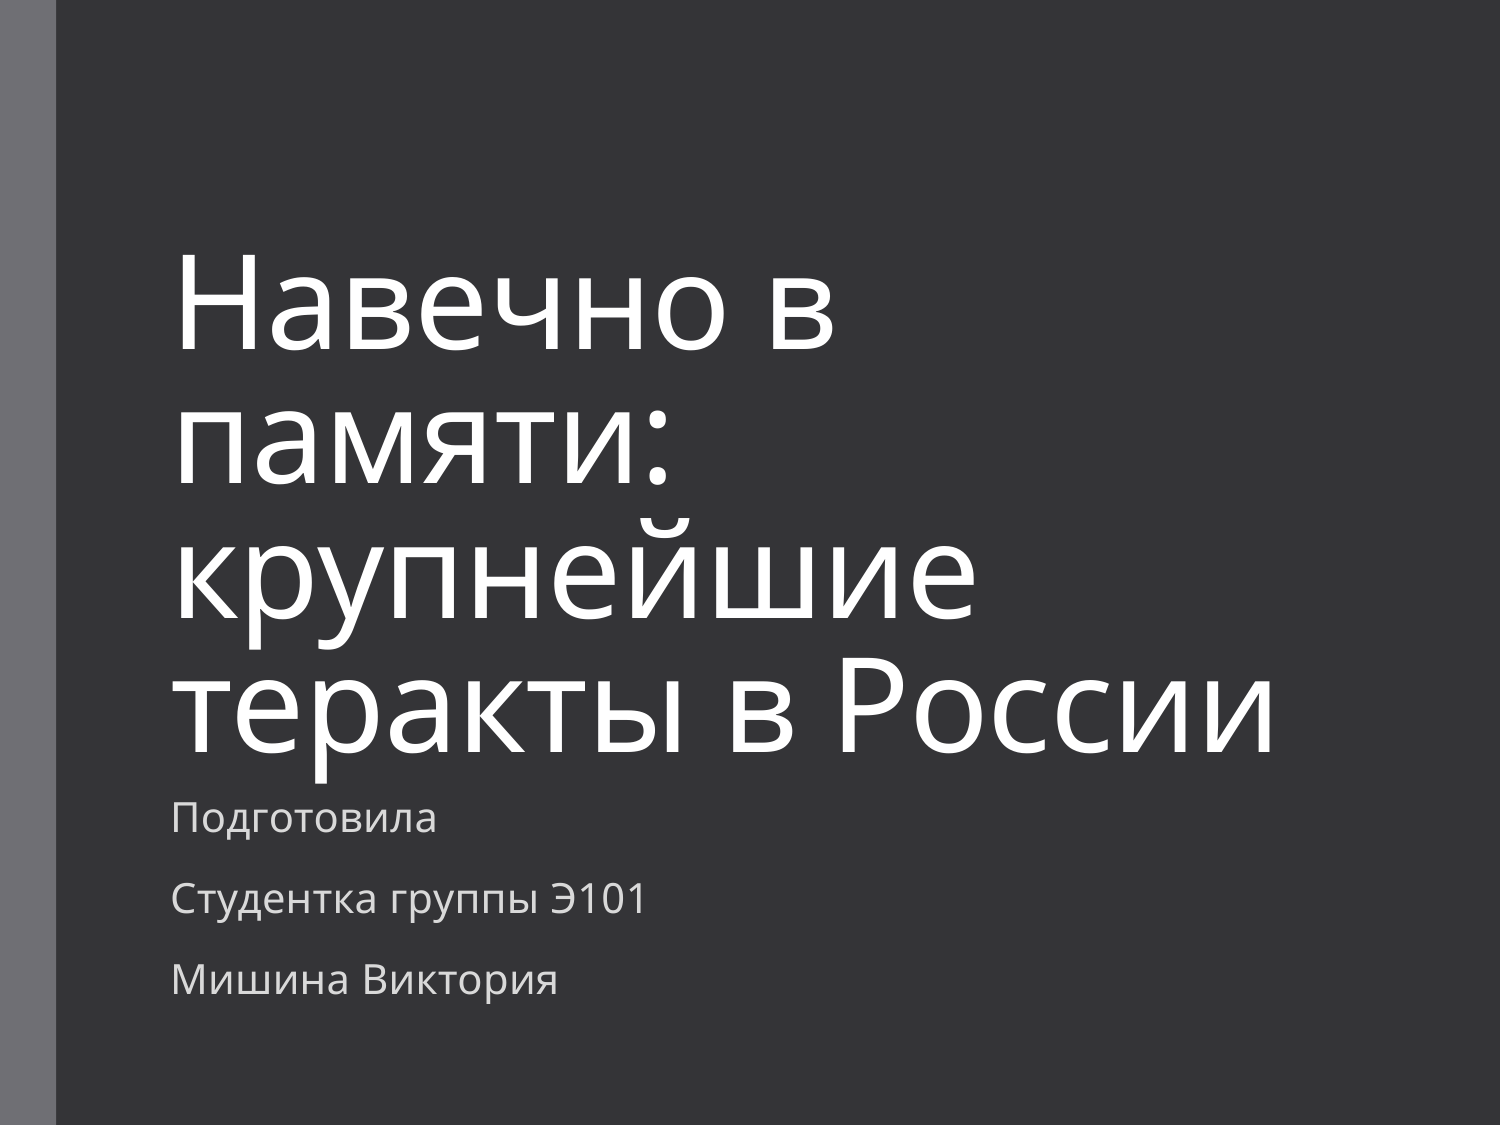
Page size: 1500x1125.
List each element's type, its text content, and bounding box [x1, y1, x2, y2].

title Навечно в памяти: крупнейшие теракты в России [155, 124, 1314, 787]
subtitle Подготовила Студентка группы Э101 Мишина Виктория [155, 787, 1314, 1065]
